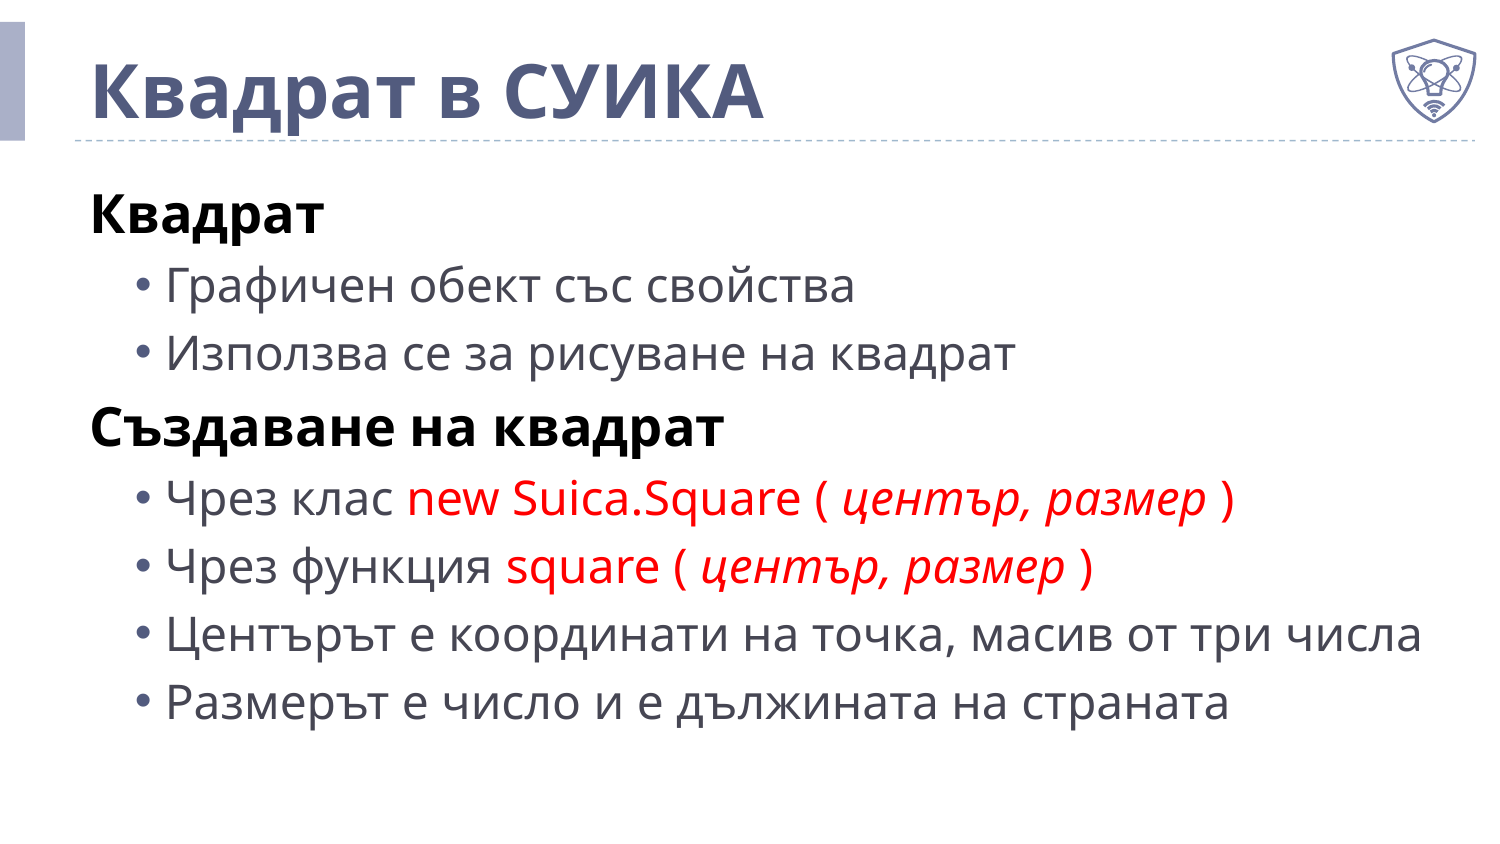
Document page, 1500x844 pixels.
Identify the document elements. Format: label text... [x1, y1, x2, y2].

list Квадрат Графичен обект със свойства Използва се за рисуване на квадрат Създаване на квадрат Чрез клас new Suica.Square ( център, размер ) Чрез функция square ( център, размер ) Центърът е координати на точка, масив от три числа Размерът е число и е дължината на страната [75, 171, 1475, 835]
title Квадрат в СУИКА [75, 18, 1475, 141]
